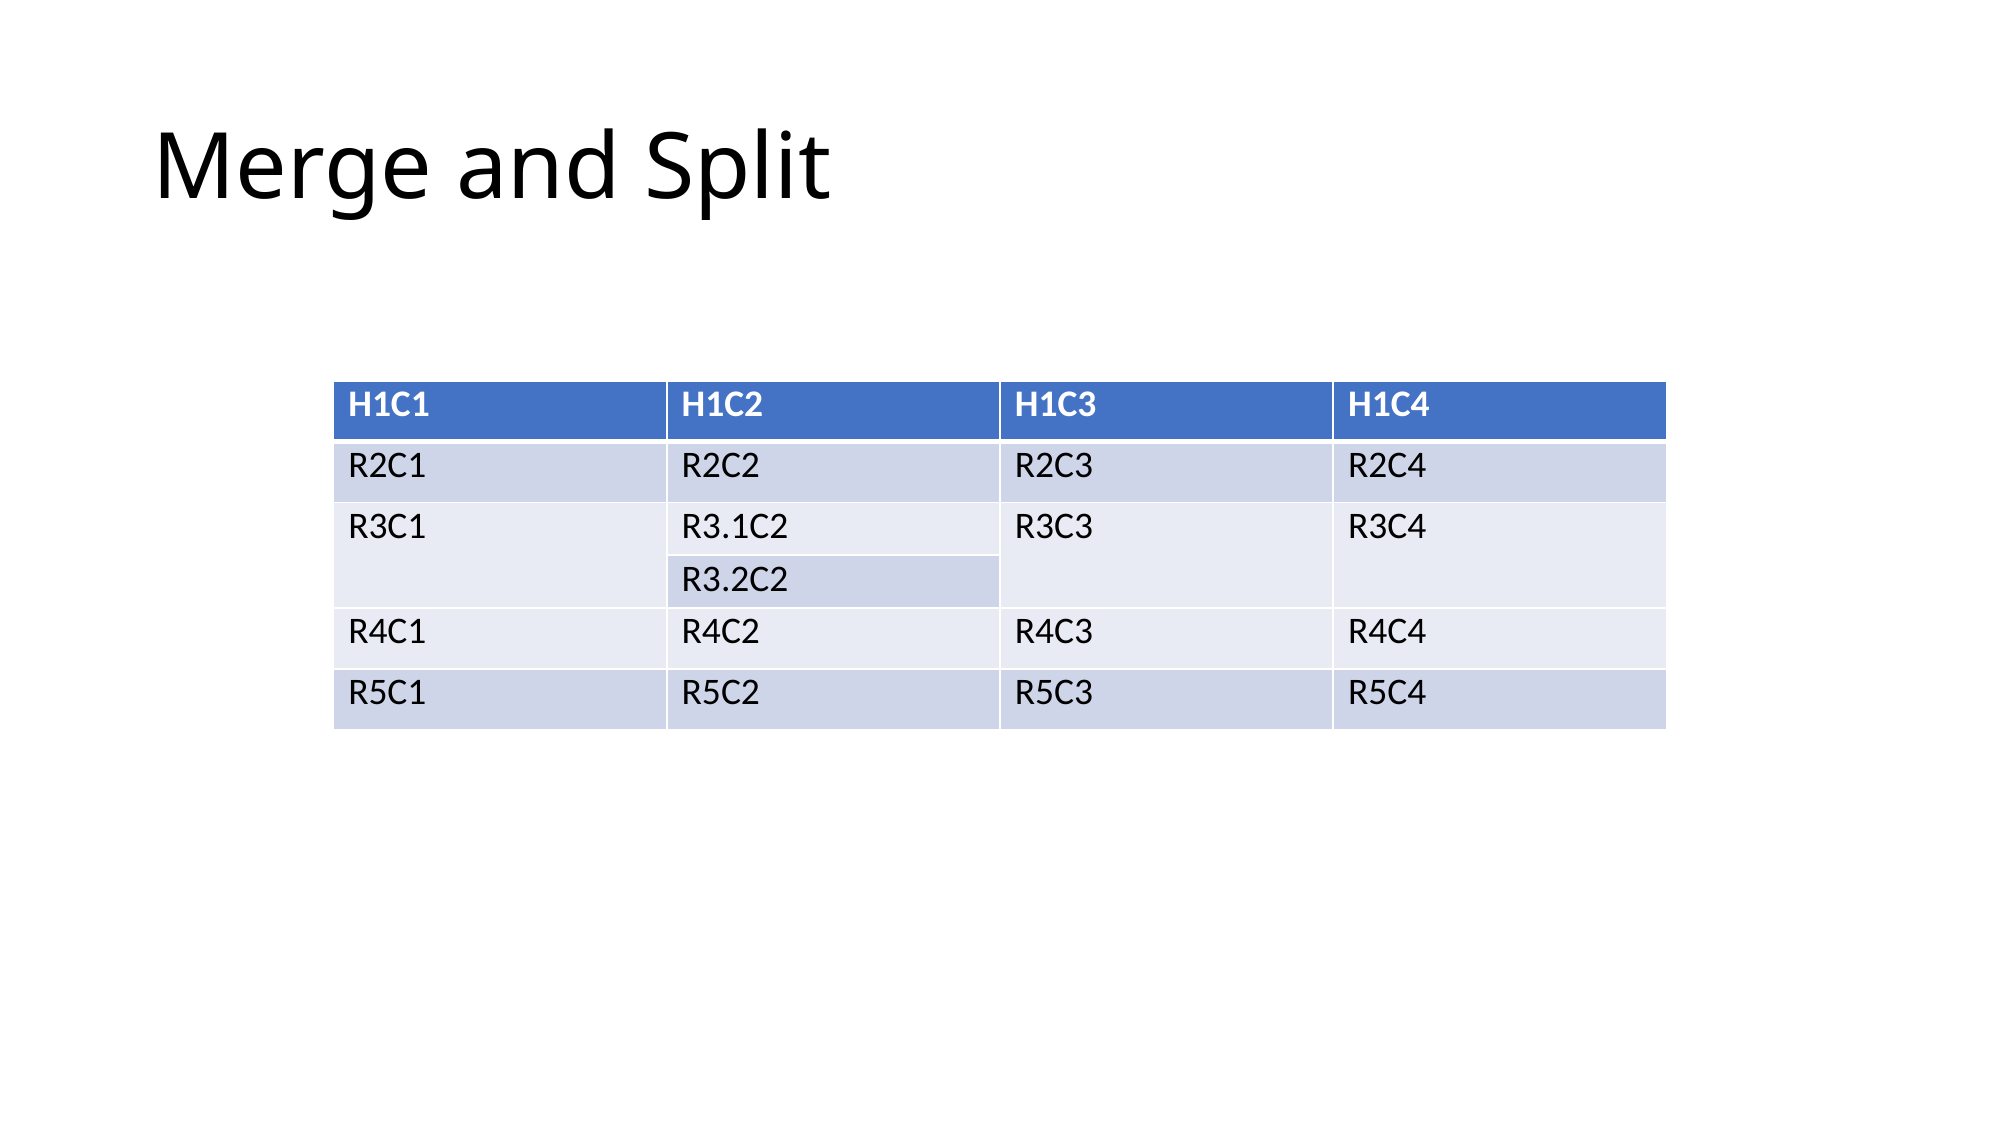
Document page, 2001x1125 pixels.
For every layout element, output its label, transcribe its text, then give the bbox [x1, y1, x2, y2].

table_cell R3.1C2 [668, 503, 999, 554]
table_cell R2C3 [1001, 444, 1332, 502]
table_header H1C2 [668, 382, 999, 439]
table_cell R5C3 [1001, 670, 1332, 729]
title Merge and Split [137, 59, 1863, 278]
table_cell R3.2C2 [668, 556, 999, 607]
table_cell R5C2 [668, 670, 999, 729]
table_header H1C3 [1001, 382, 1332, 439]
table_cell R5C4 [1334, 670, 1666, 729]
table_cell R4C2 [668, 609, 999, 668]
table_cell R5C1 [334, 670, 666, 729]
table_cell R4C3 [1001, 609, 1332, 668]
table_cell R4C4 [1334, 609, 1666, 668]
table_cell R2C2 [668, 444, 999, 502]
table_cell R2C1 [334, 444, 666, 502]
table_cell R2C4 [1334, 444, 1666, 502]
table_cell R3C4 [1334, 503, 1666, 607]
table_cell R3C3 [1001, 503, 1332, 607]
table_cell R3C1 [334, 503, 666, 607]
table_header H1C4 [1334, 382, 1666, 439]
table_cell R4C1 [334, 609, 666, 668]
table_header H1C1 [334, 382, 666, 439]
